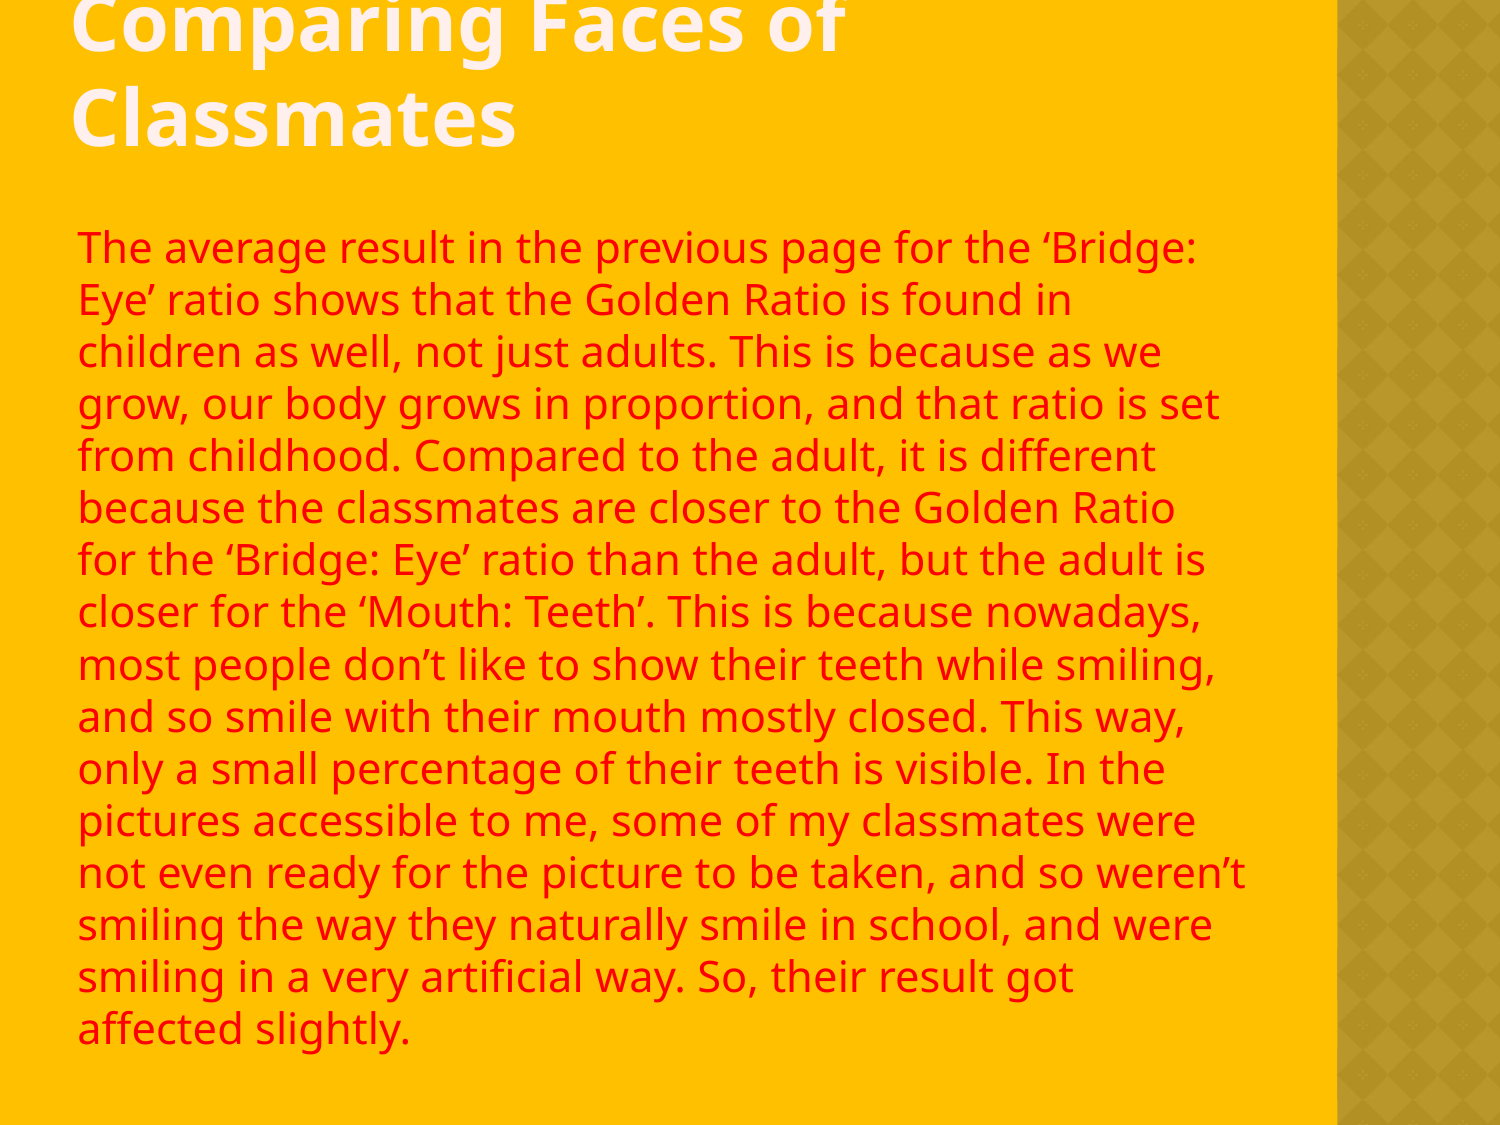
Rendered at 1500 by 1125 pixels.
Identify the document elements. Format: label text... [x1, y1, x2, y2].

list The average result in the previous page for the ‘Bridge: Eye’ ratio shows that the Golden Ratio is found in children as well, not just adults. This is because as we grow, our body grows in proportion, and that ratio is set from childhood. Compared to the adult, it is different because the classmates are closer to the Golden Ratio for the ‘Bridge: Eye’ ratio than the adult, but the adult is closer for the ‘Mouth: Teeth’. This is because nowadays, most people don’t like to show their teeth while smiling, and so smile with their mouth mostly closed. This way, only a small percentage of their teeth is visible. In the pictures accessible to me, some of my classmates were not even ready for the picture to be taken, and so weren’t smiling the way they naturally smile in school, and were smiling in a very artificial way. So, their result got affected slightly. [62, 212, 1263, 1075]
title Comparing Faces of Classmates [62, 0, 1250, 163]
